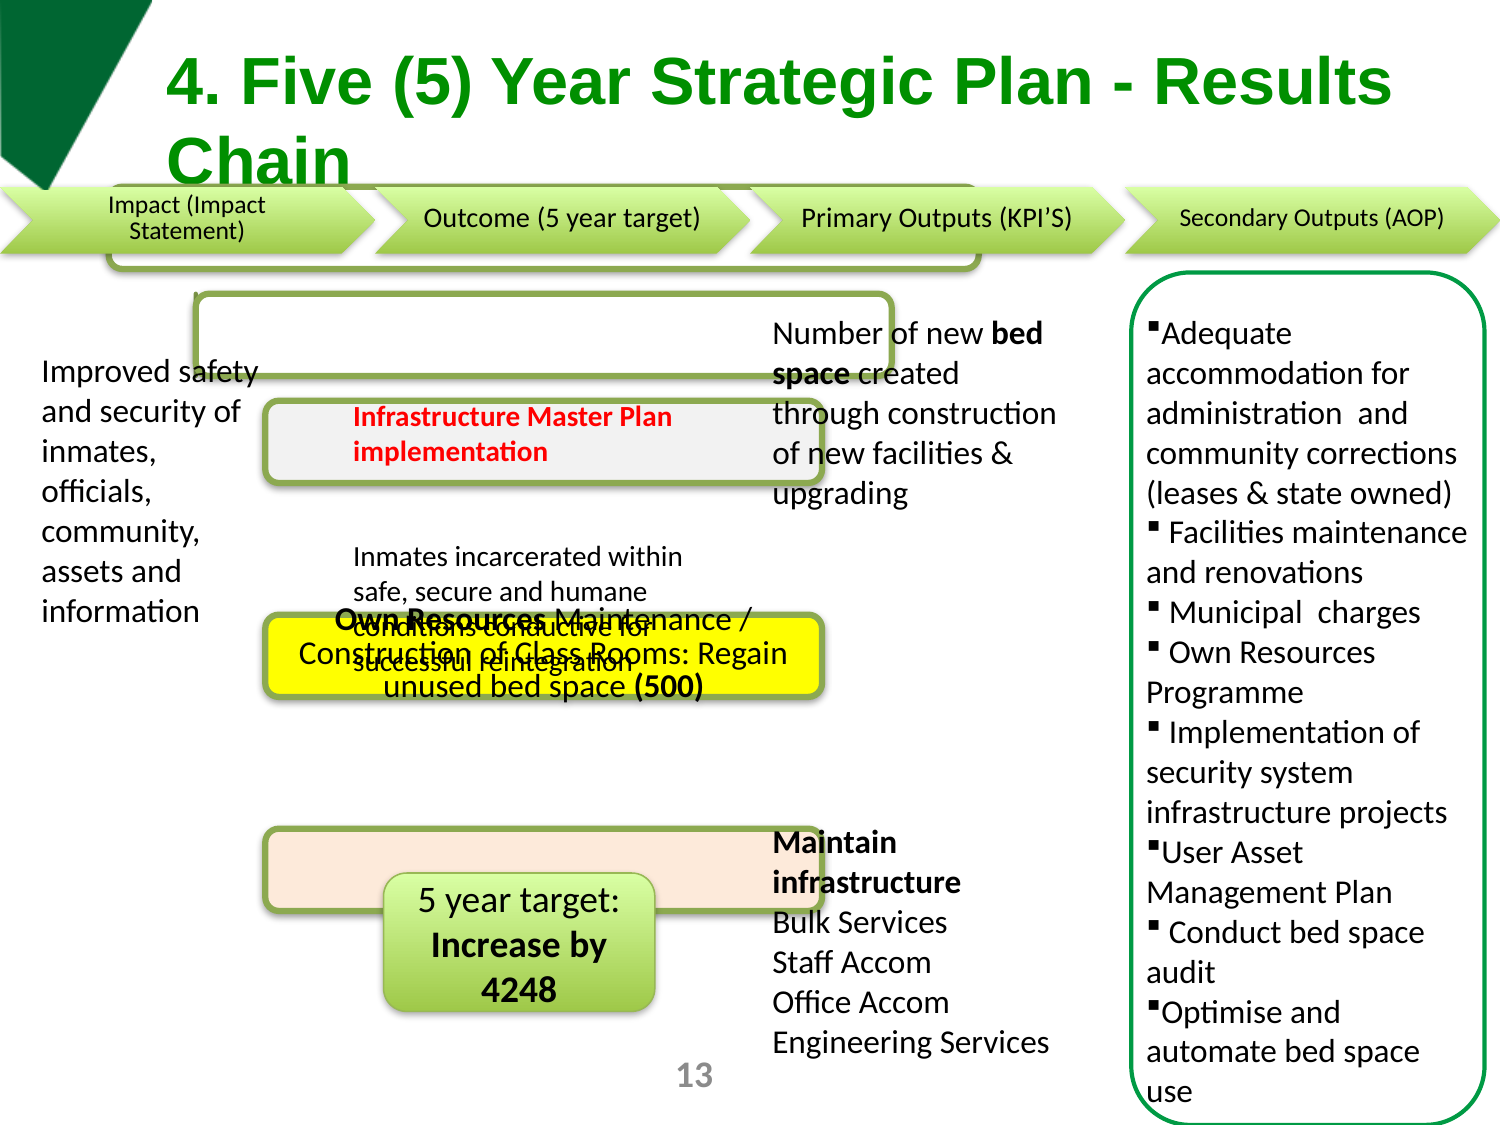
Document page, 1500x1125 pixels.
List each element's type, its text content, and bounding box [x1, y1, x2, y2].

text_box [0, 186, 1500, 254]
text_box Adequate accommodation for administration and community corrections (leases & state owned) Facilities maintenance and renovations Municipal charges Own Resources Programme Implementation of security system infrastructure projects User Asset Management Plan Conduct bed space audit Optimise and automate bed space use [1131, 303, 1485, 1117]
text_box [0, 262, 1088, 1125]
picture [0, 0, 153, 190]
text_box [1138, 272, 1478, 303]
text_box 4. Five (5) Year Strategic Plan - Results Chain [157, 30, 1425, 185]
text_box [1160, 1117, 1456, 1125]
